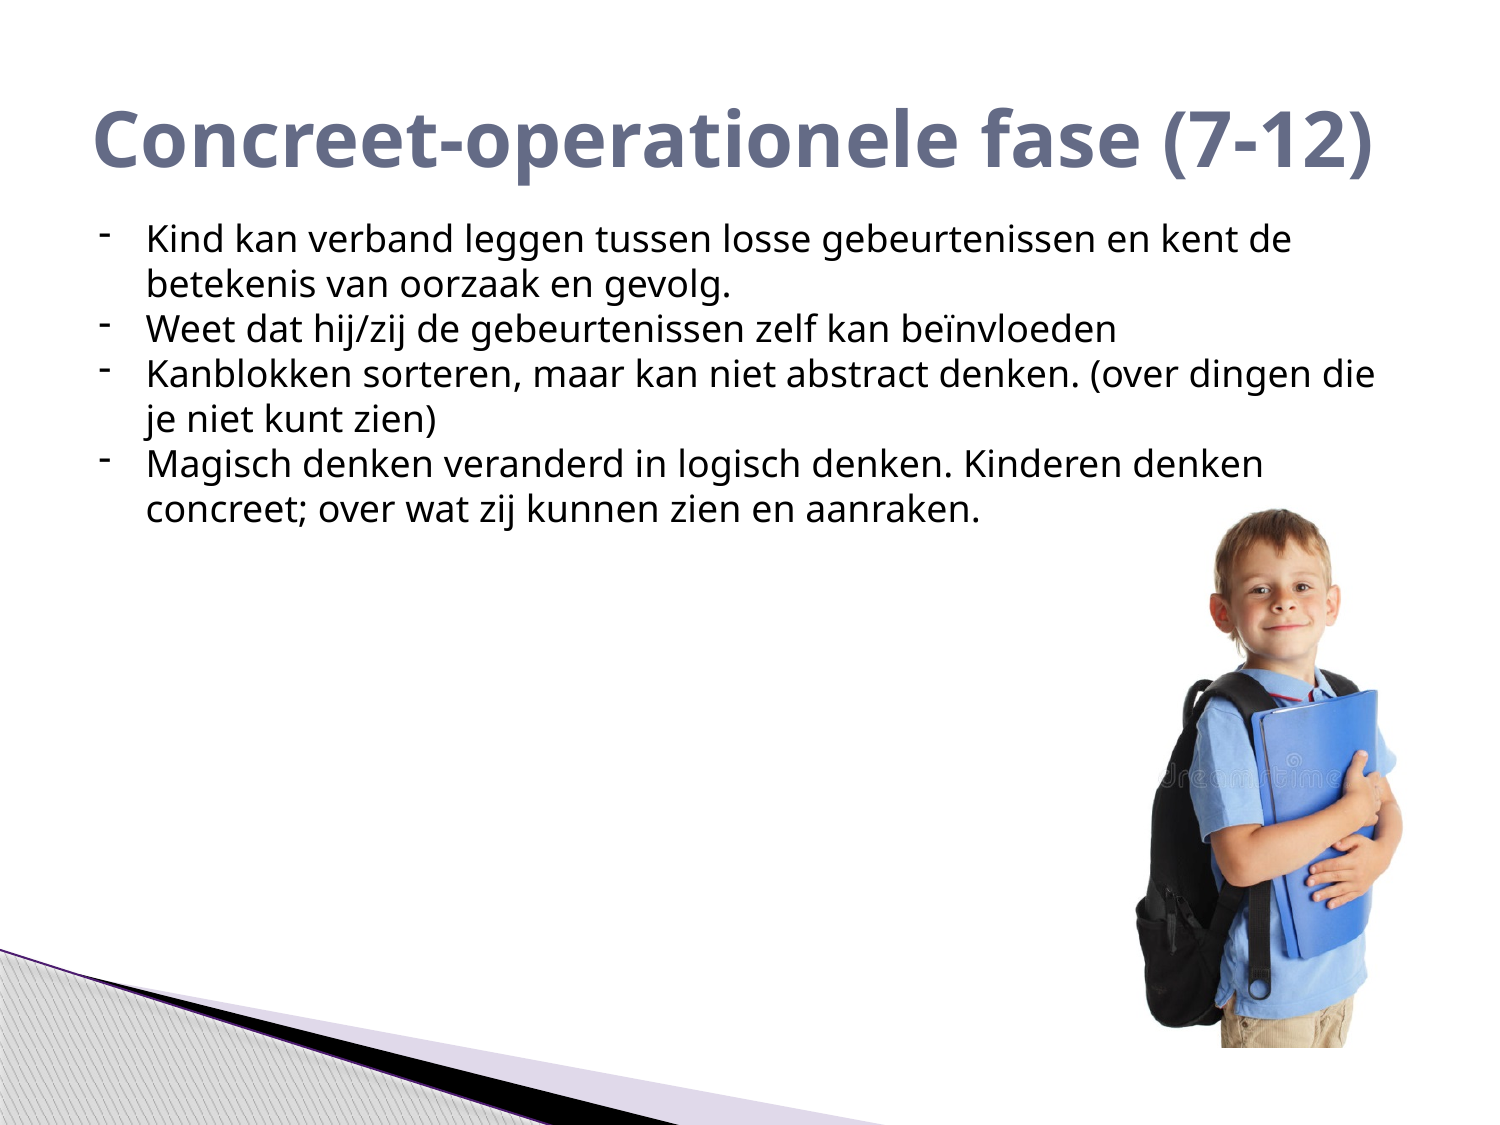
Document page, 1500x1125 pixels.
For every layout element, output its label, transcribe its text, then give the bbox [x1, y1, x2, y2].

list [1068, 491, 1440, 1049]
text_box Kind kan verband leggen tussen losse gebeurtenissen en kent de betekenis van oorzaak en gevolg. Weet dat hij/zij de gebeurtenissen zelf kan beïnvloeden Kanblokken sorteren, maar kan niet abstract denken. (over dingen die je niet kunt zien) Magisch denken veranderd in logisch denken. Kinderen denken concreet; over wat zij kunnen zien en aanraken. [83, 208, 1419, 628]
title Concreet-operationele fase (7-12) [76, 42, 1427, 231]
